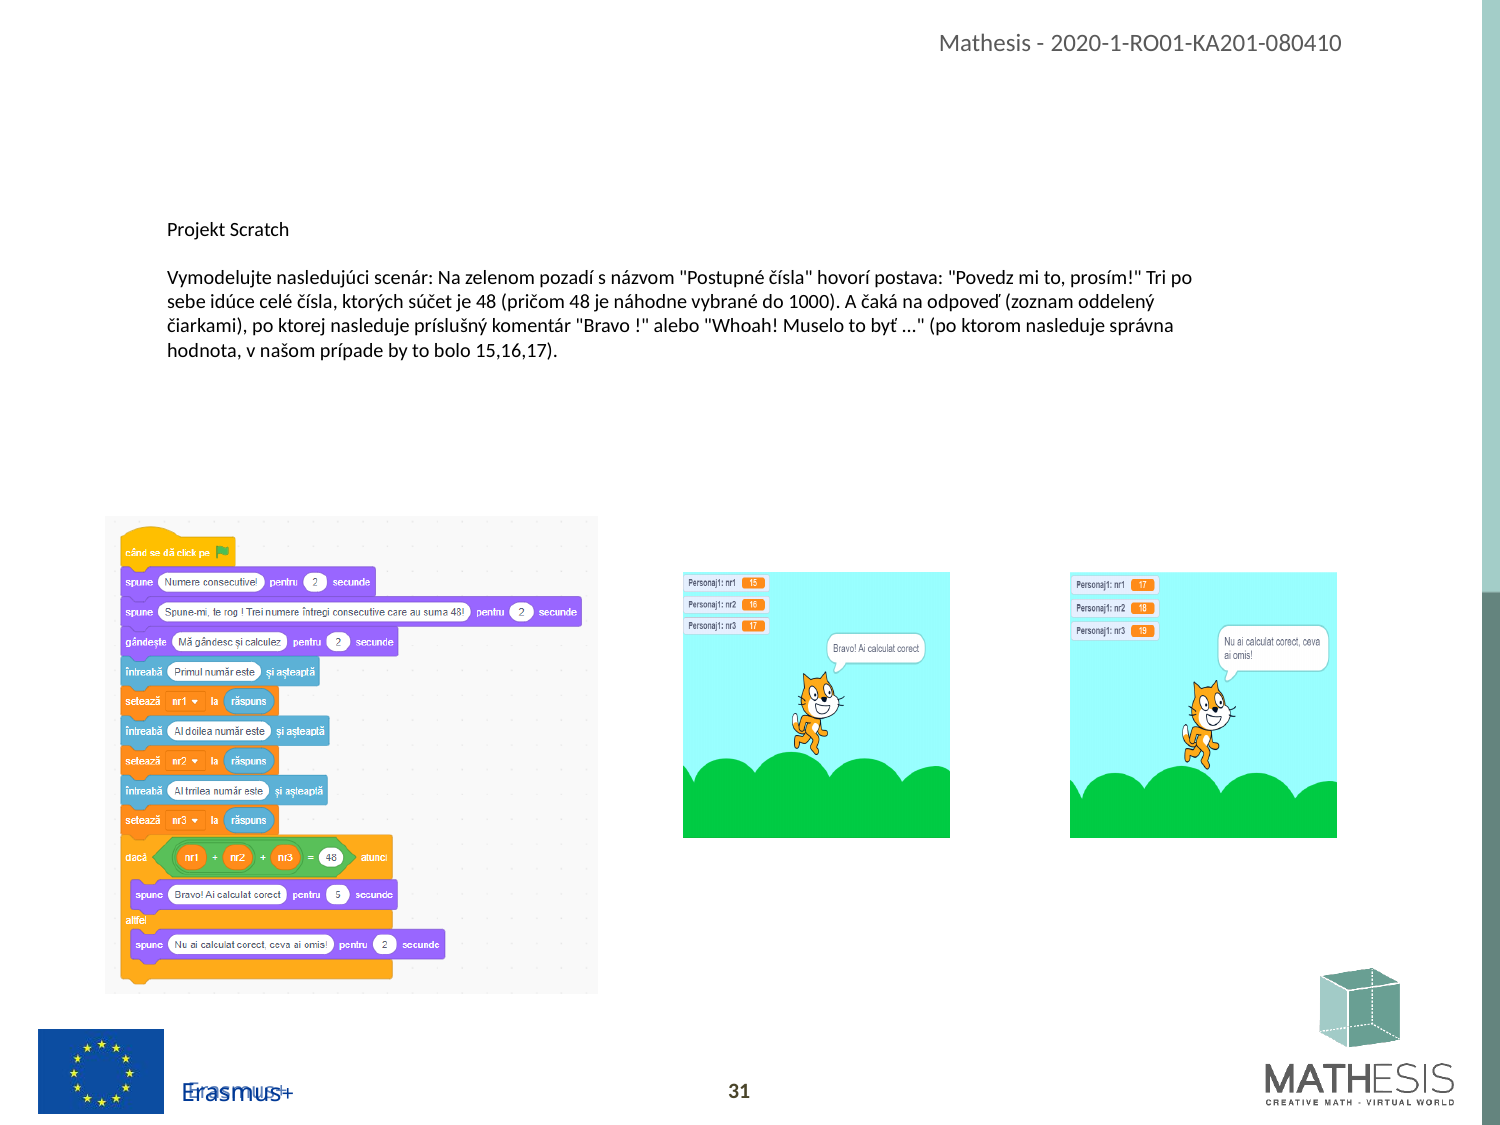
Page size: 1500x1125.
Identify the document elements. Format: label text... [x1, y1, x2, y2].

picture [683, 572, 950, 838]
picture [38, 1029, 164, 1114]
picture [1070, 572, 1337, 838]
title Projekt Scratch Vymodelujte nasledujúci scenár: Na zelenom pozadí s názvom "Postupné čísla" hovorí postava: "Povedz mi to, prosím!" Tri po sebe idúce celé čísla, ktorých súčet je 48 (pričom 48 je náhodne vybrané do 1000). A čaká na odpoveď (zoznam oddelený čiarkami), po ktorej nasleduje príslušný komentár "Bravo !" alebo "Whoah! Muselo to byť ..." (po ktorom nasleduje správna hodnota, v našom prípade by to bolo 15,16,17). [152, 207, 1229, 370]
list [105, 516, 598, 994]
